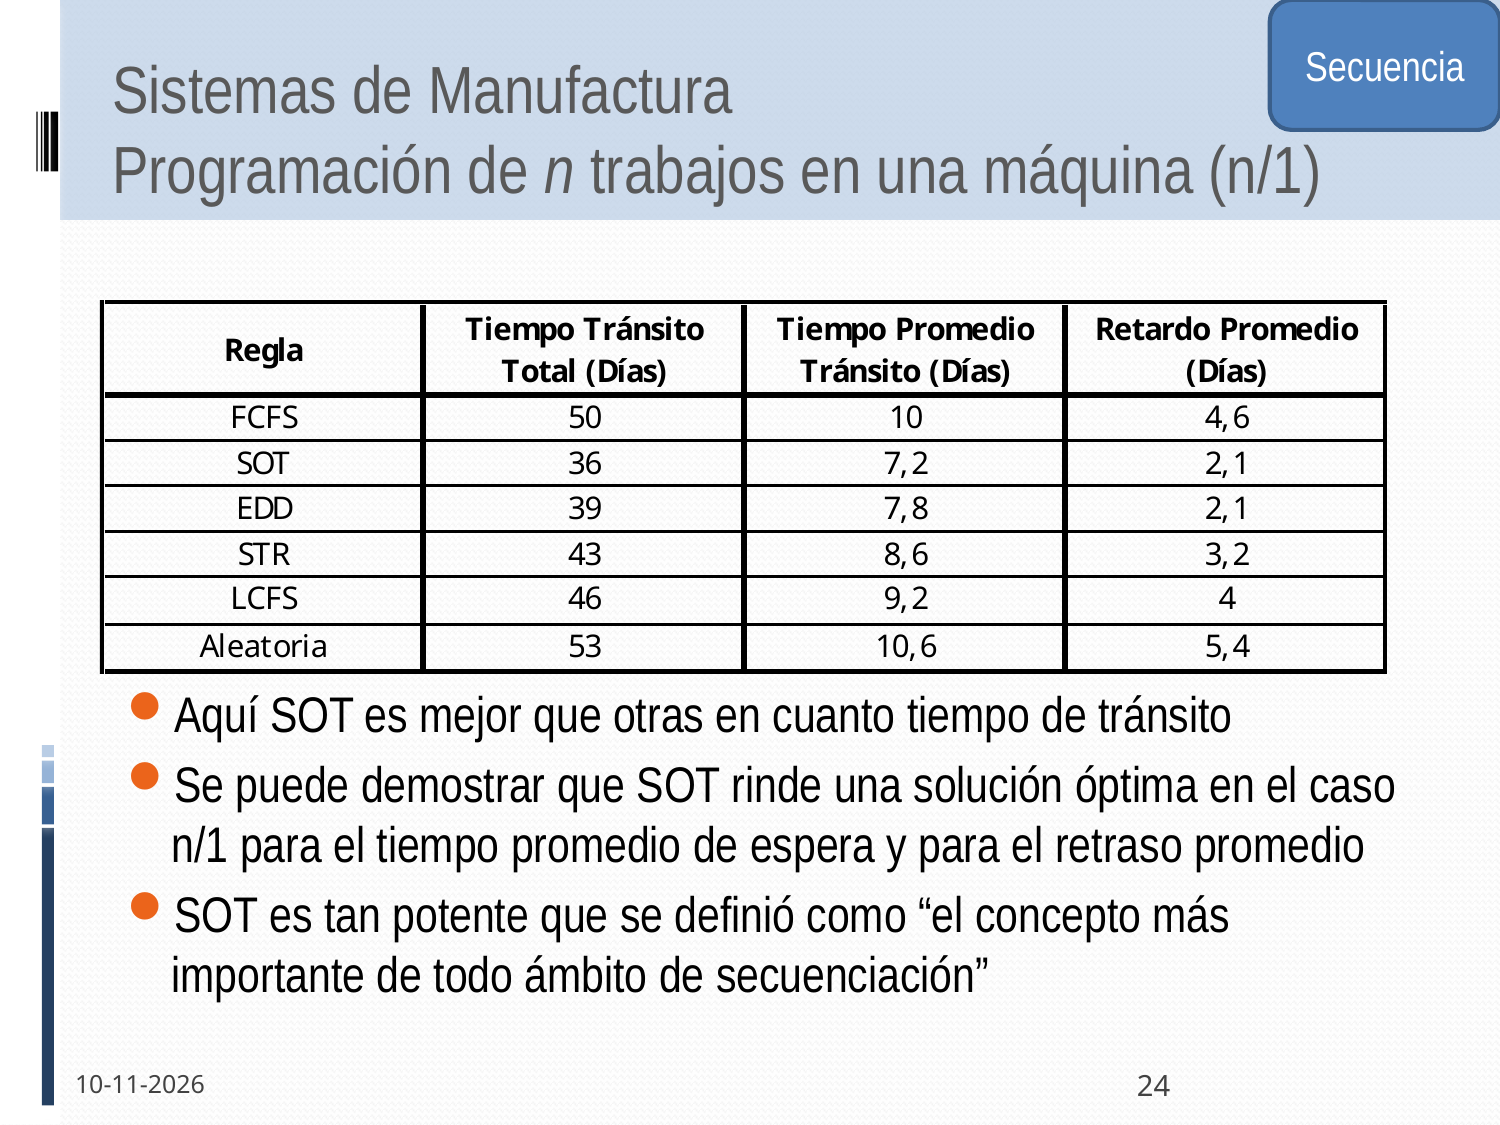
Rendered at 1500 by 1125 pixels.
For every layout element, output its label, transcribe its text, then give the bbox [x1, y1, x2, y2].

text_box [111, 301, 1393, 684]
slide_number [75, 1042, 243, 1103]
list Aquí SOT es mejor que otras en cuanto tiempo de tránsito Se puede demostrar que SOT rinde una solución óptima en el caso n/1 para el tiempo promedio de espera y para el retraso promedio SOT es tan potente que se definió como “el concepto más importante de todo ámbito de secuenciación” [111, 255, 1436, 1038]
text_box Secuencia [1267, 0, 1500, 132]
slide_number 24 [1045, 1046, 1171, 1107]
picture [99, 299, 1388, 674]
title Sistemas de Manufactura Programación de n trabajos en una máquina (n/1) [111, 18, 1436, 207]
